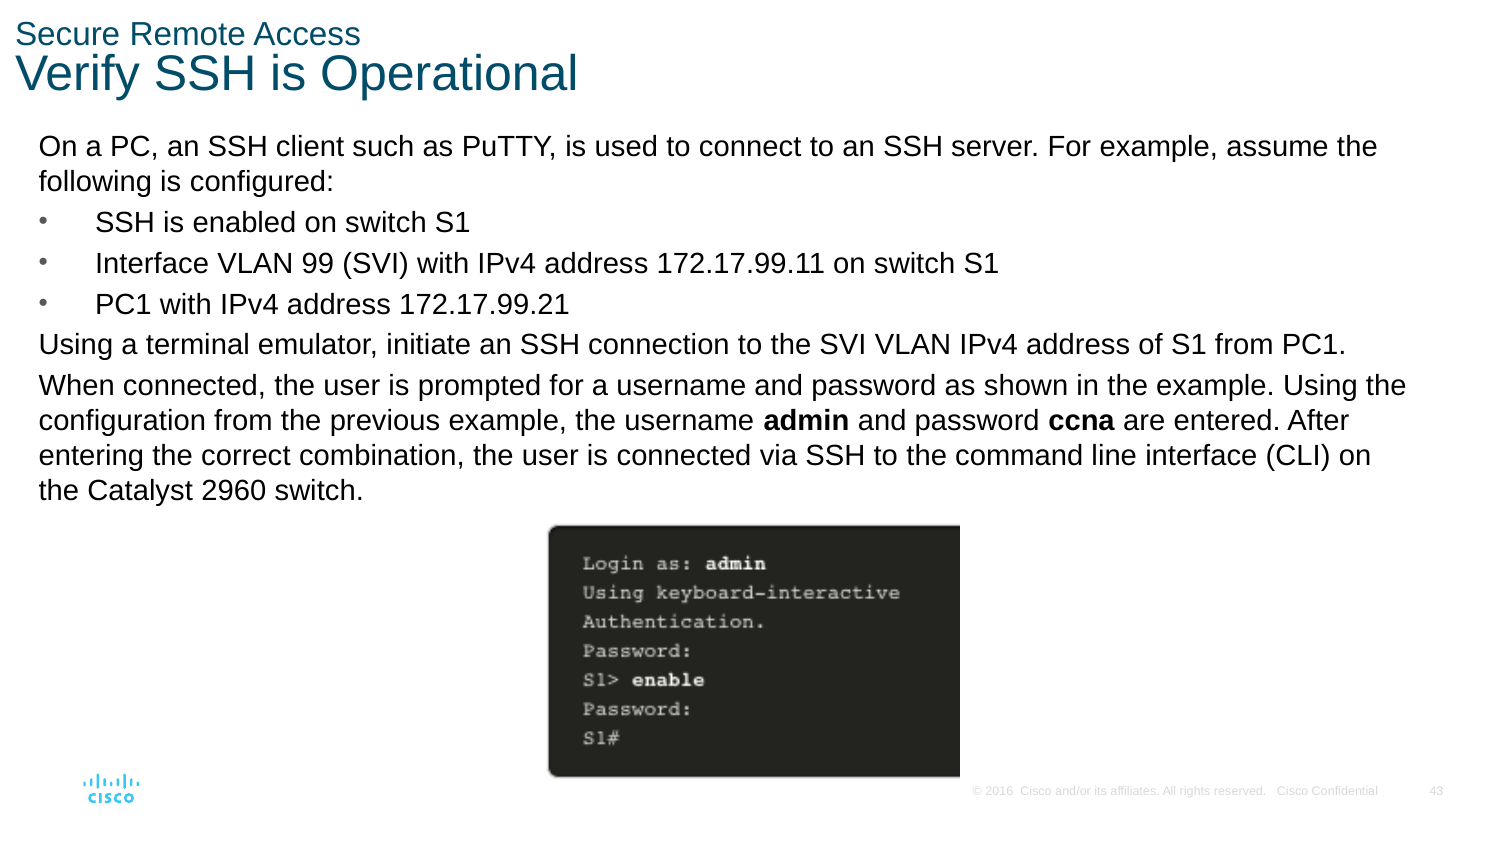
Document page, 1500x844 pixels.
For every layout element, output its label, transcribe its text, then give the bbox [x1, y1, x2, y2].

title Secure Remote Access Verify SSH is Operational [0, 0, 1369, 121]
picture [539, 519, 961, 790]
list On a PC, an SSH client such as PuTTY, is used to connect to an SSH server. For example, assume the following is configured: SSH is enabled on switch S1 Interface VLAN 99 (SVI) with IPv4 address 172.17.99.11 on switch S1 PC1 with IPv4 address 172.17.99.21 Using a terminal emulator, initiate an SSH connection to the SVI VLAN IPv4 address of S1 from PC1. When connected, the user is prompted for a username and password as shown in the example. Using the configuration from the previous example, the username admin and password ccna are entered. After entering the correct combination, the user is connected via SSH to the command line interface (CLI) on the Catalyst 2960 switch. [23, 120, 1437, 520]
